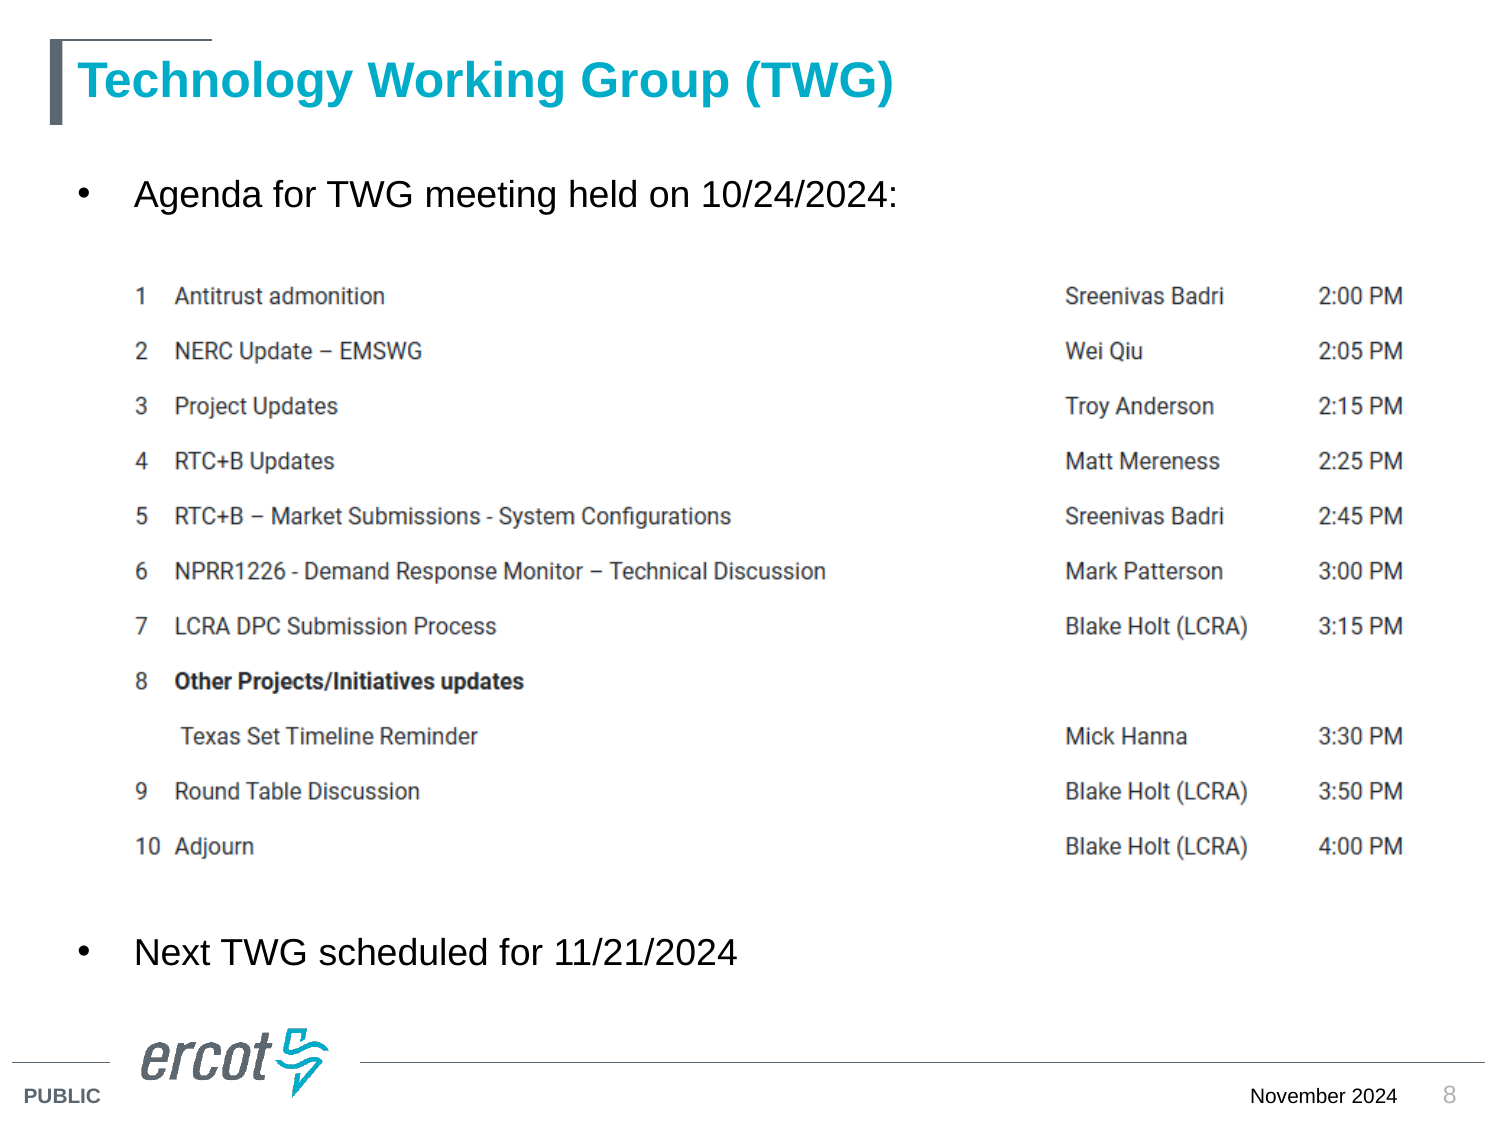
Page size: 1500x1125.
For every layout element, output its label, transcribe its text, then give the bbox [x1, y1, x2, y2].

slide_number 8 [1412, 1076, 1488, 1112]
title Technology Working Group (TWG) [62, 39, 1163, 125]
picture [137, 1038, 332, 1100]
text_box Agenda for TWG meeting held on 10/24/2024: Next TWG scheduled for 11/21/2024 [62, 162, 1225, 1038]
picture [124, 274, 1423, 876]
